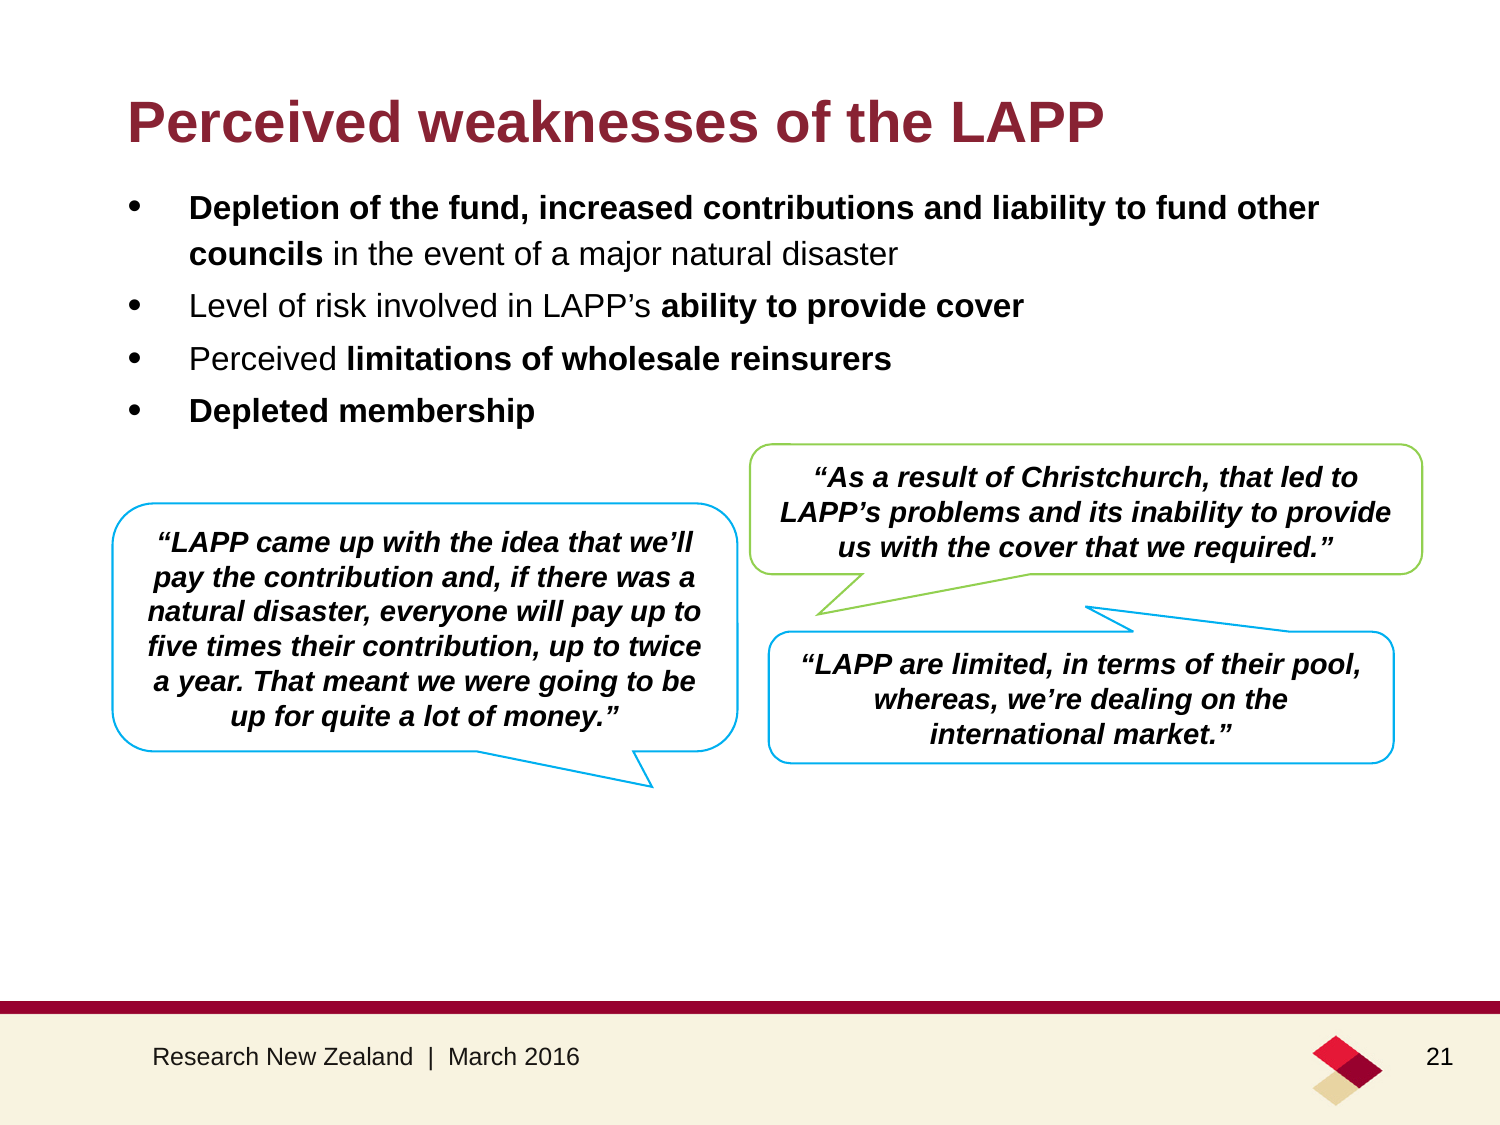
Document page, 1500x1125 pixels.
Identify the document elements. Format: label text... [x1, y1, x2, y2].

text_box “As a result of Christchurch, that led to LAPP’s problems and its inability to provide us with the cover that we required.” [749, 444, 1423, 615]
picture [0, 999, 1500, 1125]
title Perceived weaknesses of the LAPP [112, 50, 1388, 172]
text_box “LAPP are limited, in terms of their pool, whereas, we’re dealing on the international market.” [768, 606, 1394, 764]
text_box “LAPP came up with the idea that we’ll pay the contribution and, if there was a natural disaster, everyone will pay up to five times their contribution, up to twice a year. That meant we were going to be up for quite a lot of money.” [112, 503, 738, 787]
list Depletion of the fund, increased contributions and liability to fund other councils in the event of a major natural disaster Level of risk involved in LAPP’s ability to provide cover Perceived limitations of wholesale reinsurers Depleted membership [112, 172, 1388, 911]
